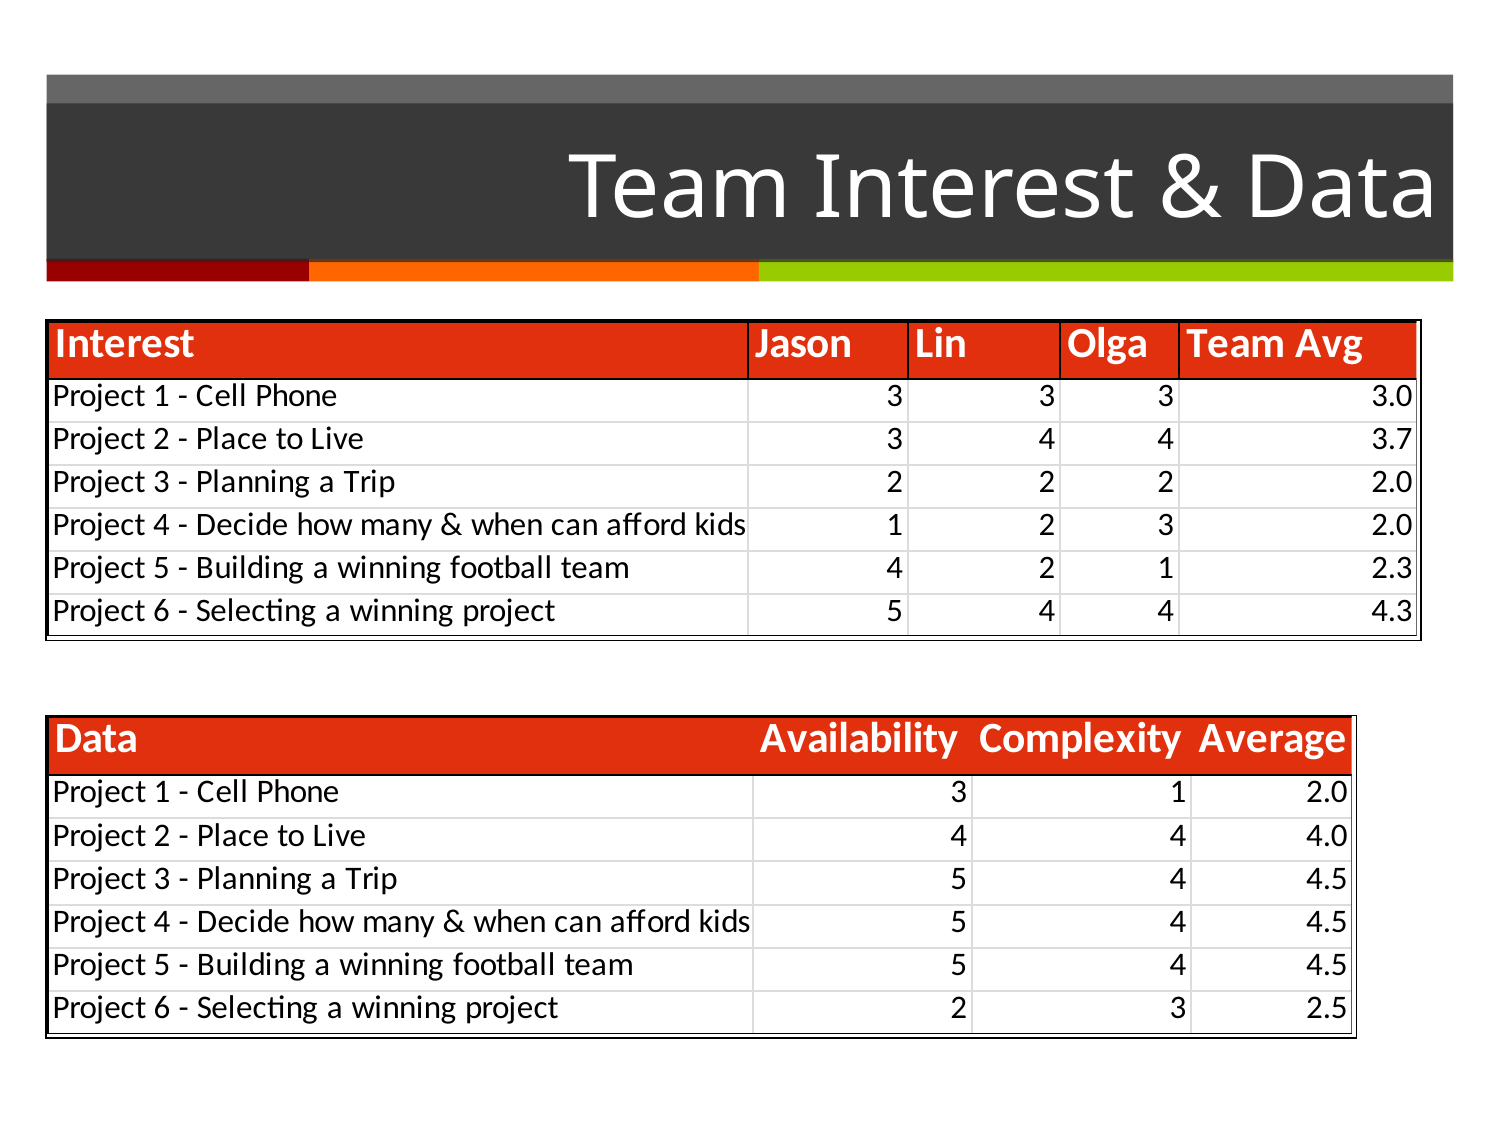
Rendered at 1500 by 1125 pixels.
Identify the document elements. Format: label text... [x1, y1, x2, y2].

picture [46, 715, 1357, 1038]
picture [46, 320, 1421, 641]
title Team Interest & Data [46, 103, 1454, 263]
